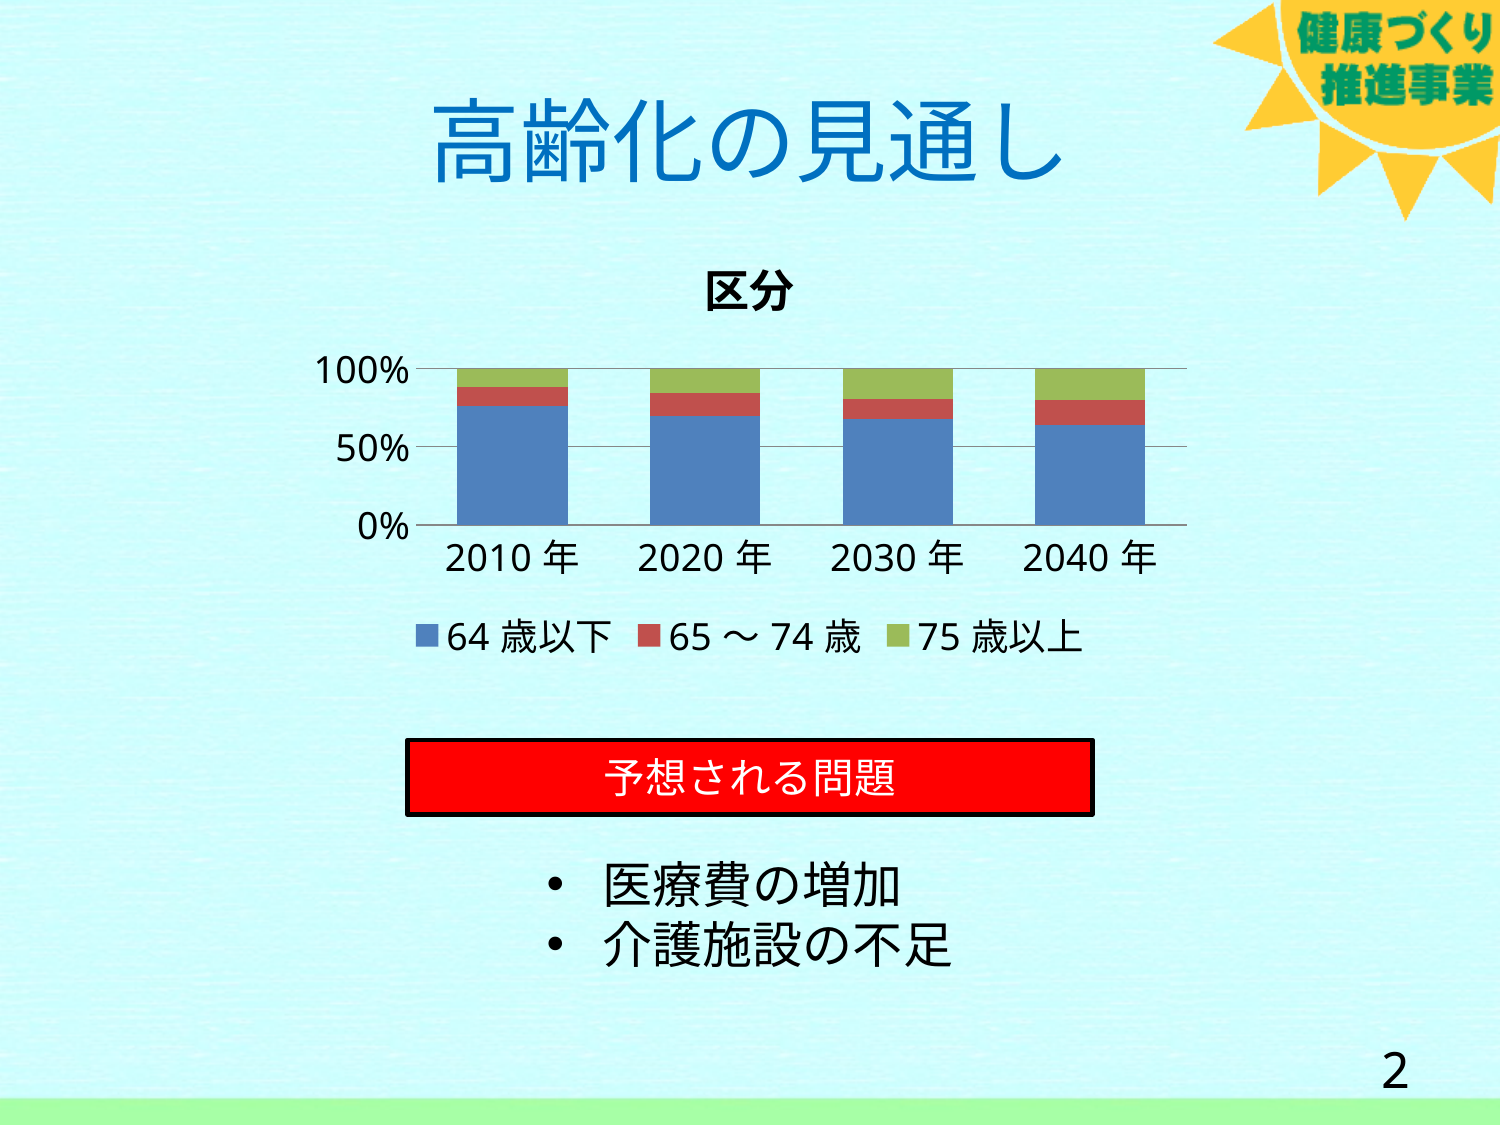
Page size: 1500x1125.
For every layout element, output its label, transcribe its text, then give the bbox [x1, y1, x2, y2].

text_box 予想される問題 [405, 738, 1095, 817]
title 高齢化の見通し [75, 45, 1205, 233]
picture [0, 0, 1500, 1125]
slide_number 1 [1074, 1042, 1425, 1103]
chart [294, 224, 1205, 670]
text_box 医療費の増加 介護施設の不足 [531, 845, 968, 981]
